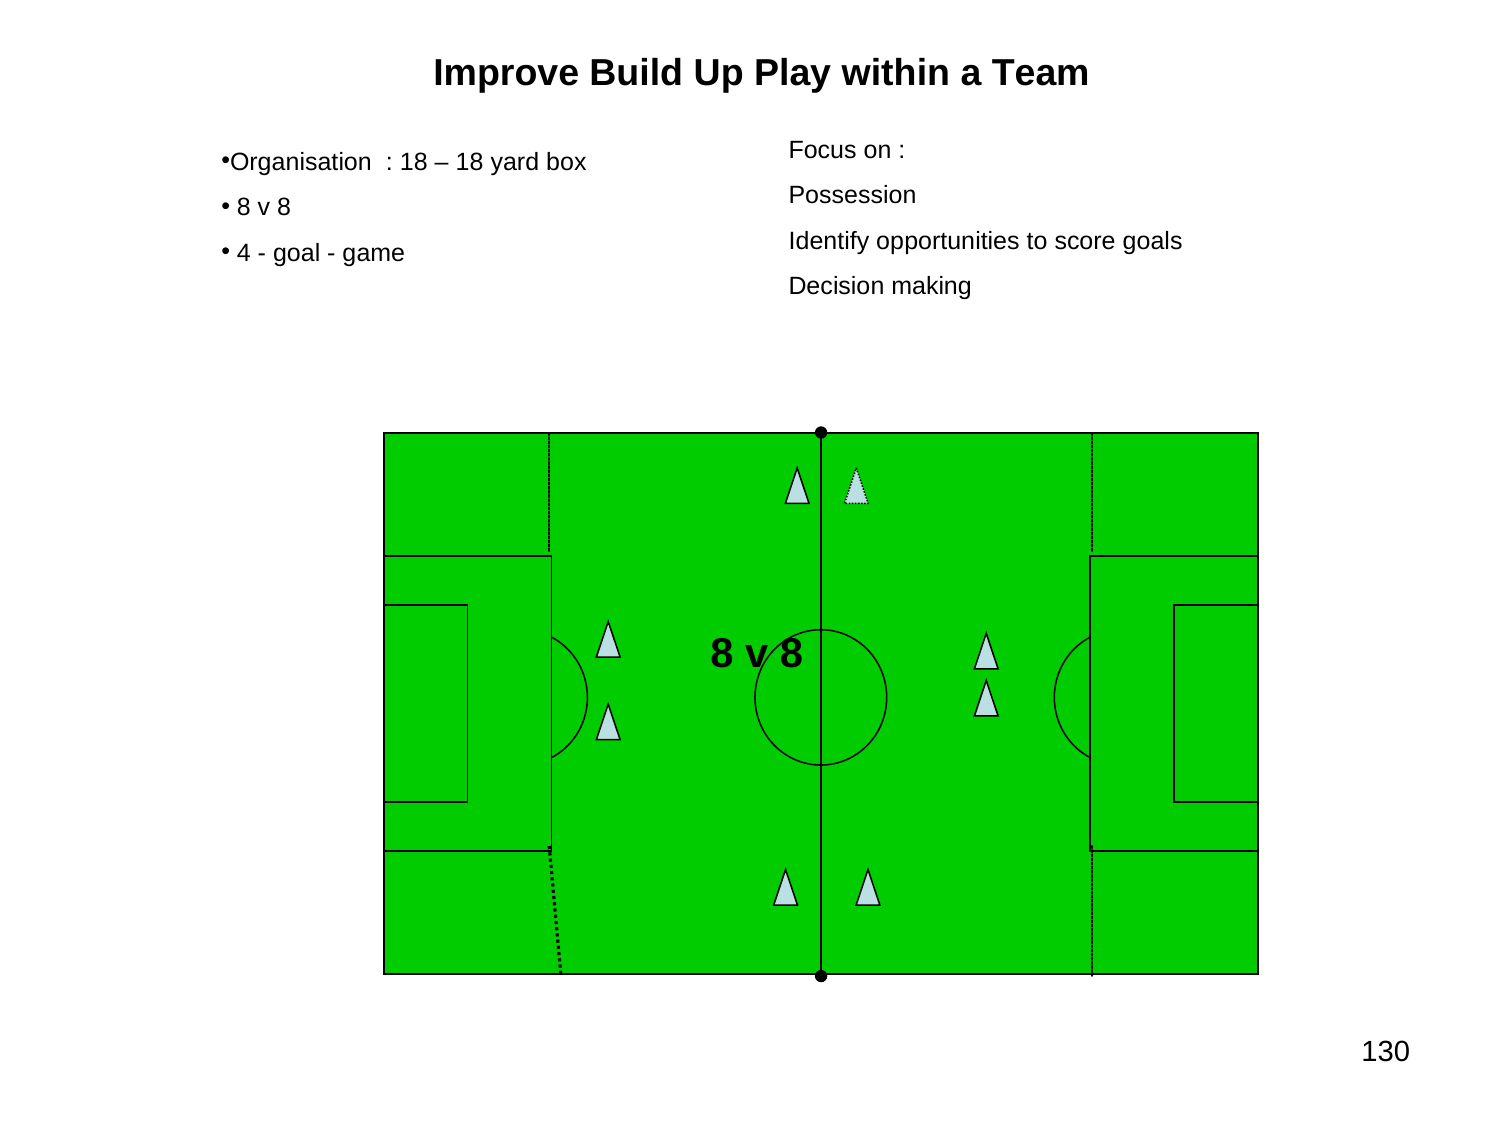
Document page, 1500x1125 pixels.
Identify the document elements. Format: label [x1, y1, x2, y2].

text_box [1074, 1024, 1425, 1103]
text_box [206, 137, 762, 274]
text_box [383, 432, 1258, 977]
text_box [253, 0, 1270, 101]
text_box [773, 125, 1388, 308]
